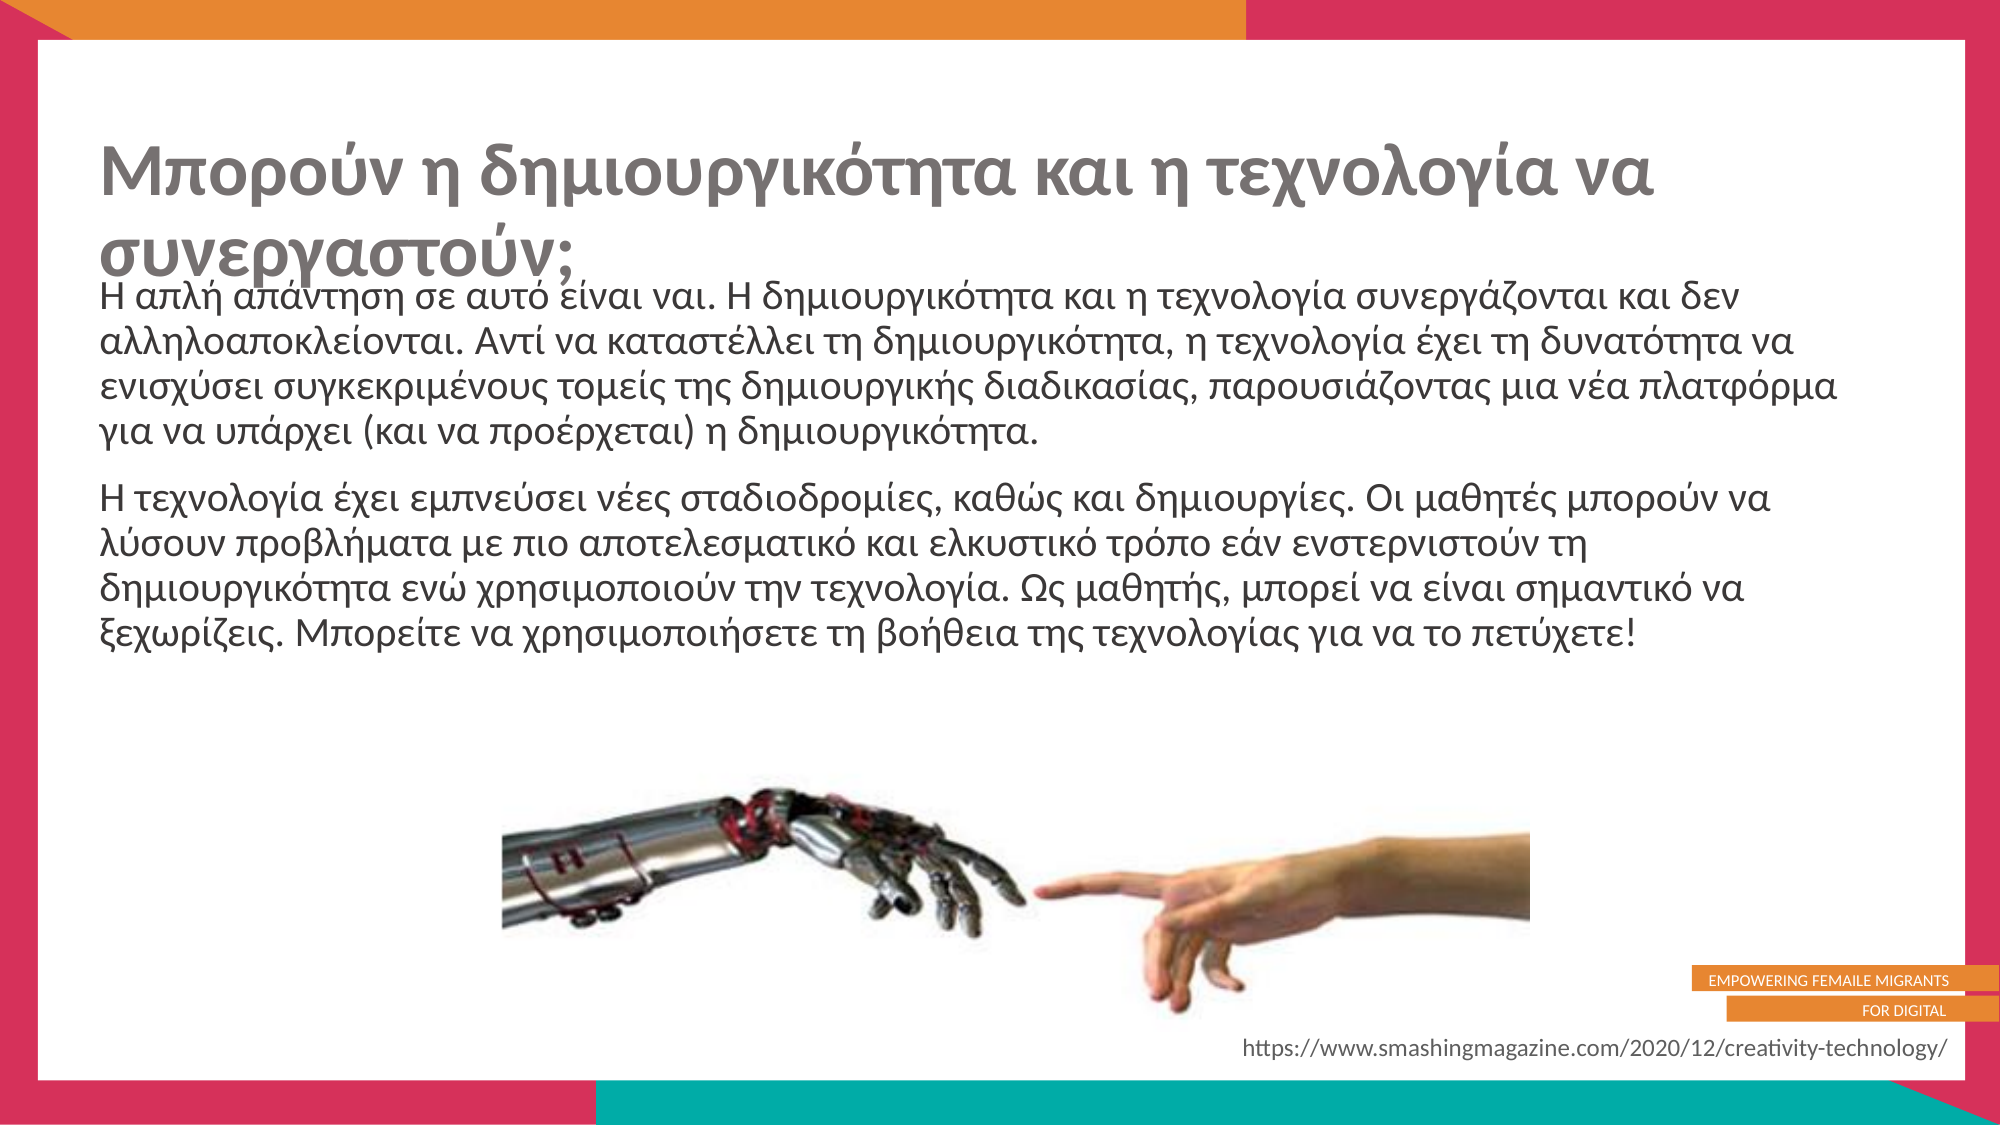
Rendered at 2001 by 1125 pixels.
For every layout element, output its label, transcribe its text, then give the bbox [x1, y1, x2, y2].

text_box Η απλή απάντηση σε αυτό είναι ναι. Η δημιουργικότητα και η τεχνολογία συνεργάζονται και δεν αλληλοαποκλείονται. Αντί να καταστέλλει τη δημιουργικότητα, η τεχνολογία έχει τη δυνατότητα να ενισχύσει συγκεκριμένους τομείς της δημιουργικής διαδικασίας, παρουσιάζοντας μια νέα πλατφόρμα για να υπάρχει (και να προέρχεται) η δημιουργικότητα. Η τεχνολογία έχει εμπνεύσει νέες σταδιοδρομίες, καθώς και δημιουργίες. Οι μαθητές μπορούν να λύσουν προβλήματα με πιο αποτελεσματικό και ελκυστικό τρόπο εάν ενστερνιστούν τη δημιουργικότητα ενώ χρησιμοποιούν την τεχνολογία. Ως μαθητής, μπορεί να είναι σημαντικό να ξεχωρίζεις. Μπορείτε να χρησιμοποιήσετε τη βοήθεια της τεχνολογίας για να το πετύχετε! [84, 266, 1901, 847]
picture [470, 742, 1530, 1032]
text_box https://www.smashingmagazine.com/2020/12/creativity-technology/ [1227, 1027, 1984, 1066]
text_box Μπορούν η δημιουργικότητα και η τεχνολογία να συνεργαστούν; [84, 123, 1918, 262]
